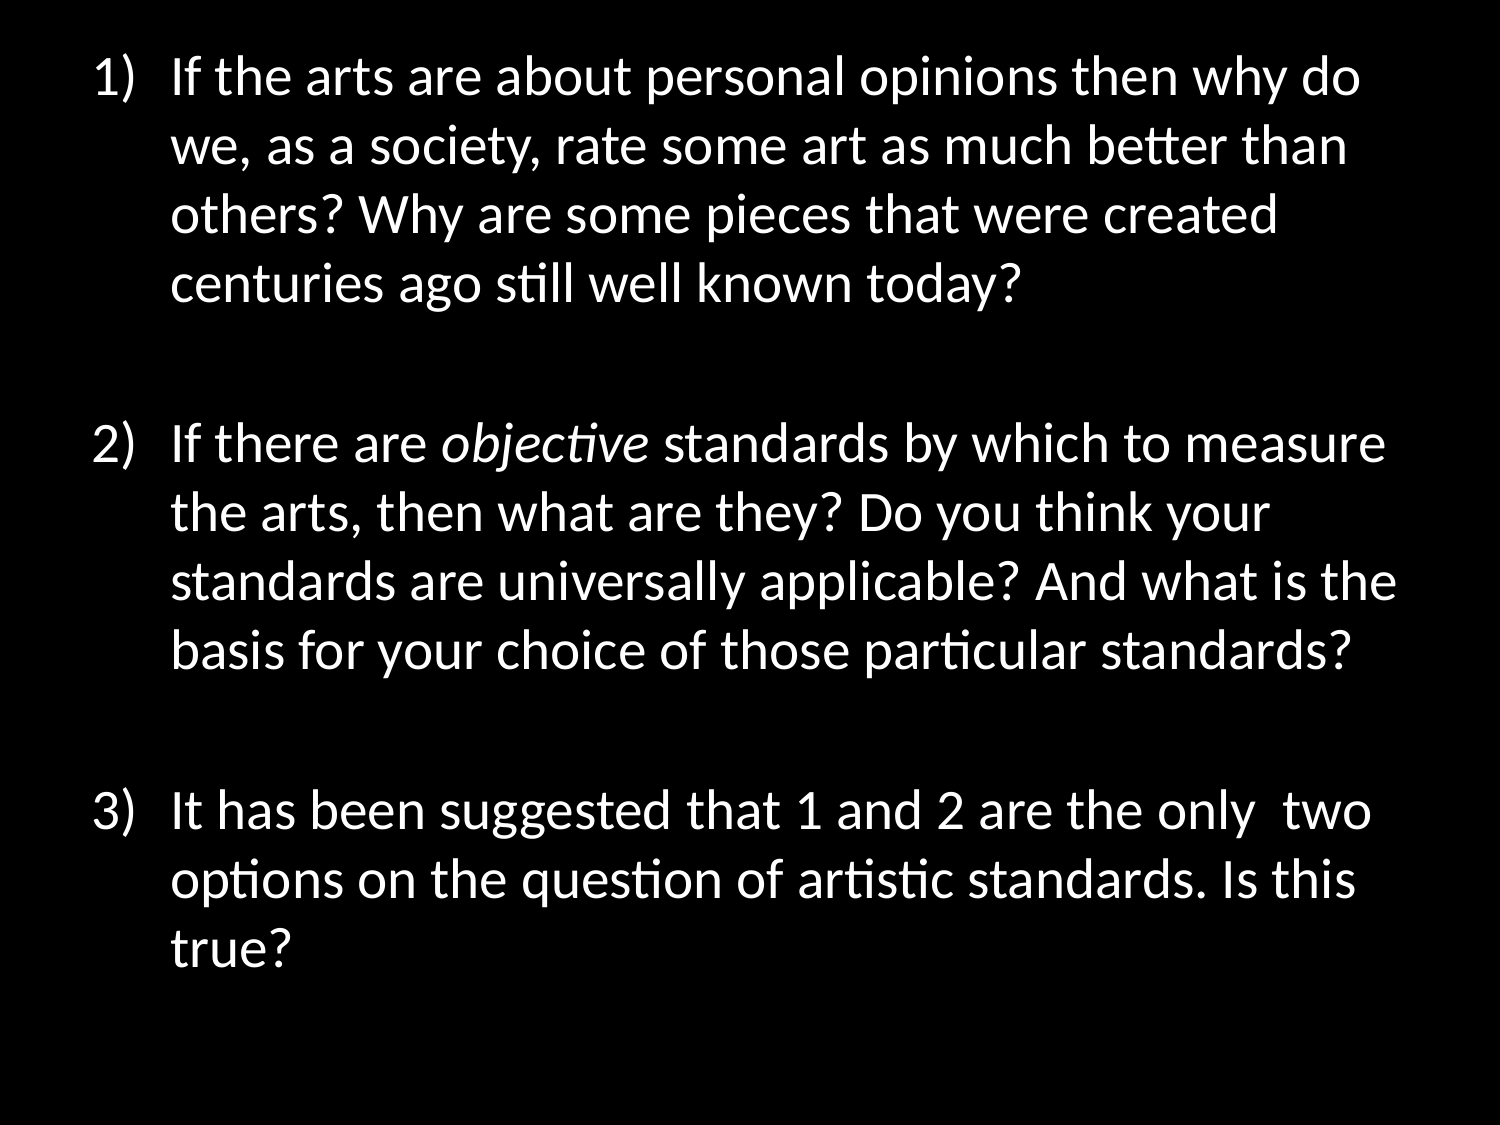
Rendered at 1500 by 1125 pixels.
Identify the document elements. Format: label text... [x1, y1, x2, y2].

list If the arts are about personal opinions then why do we, as a society, rate some art as much better than others? Why are some pieces that were created centuries ago still well known today? If there are objective standards by which to measure the arts, then what are they? Do you think your standards are universally applicable? And what is the basis for your choice of those particular standards? It has been suggested that 1 and 2 are the only two options on the question of artistic standards. Is this true? [76, 30, 1427, 1012]
